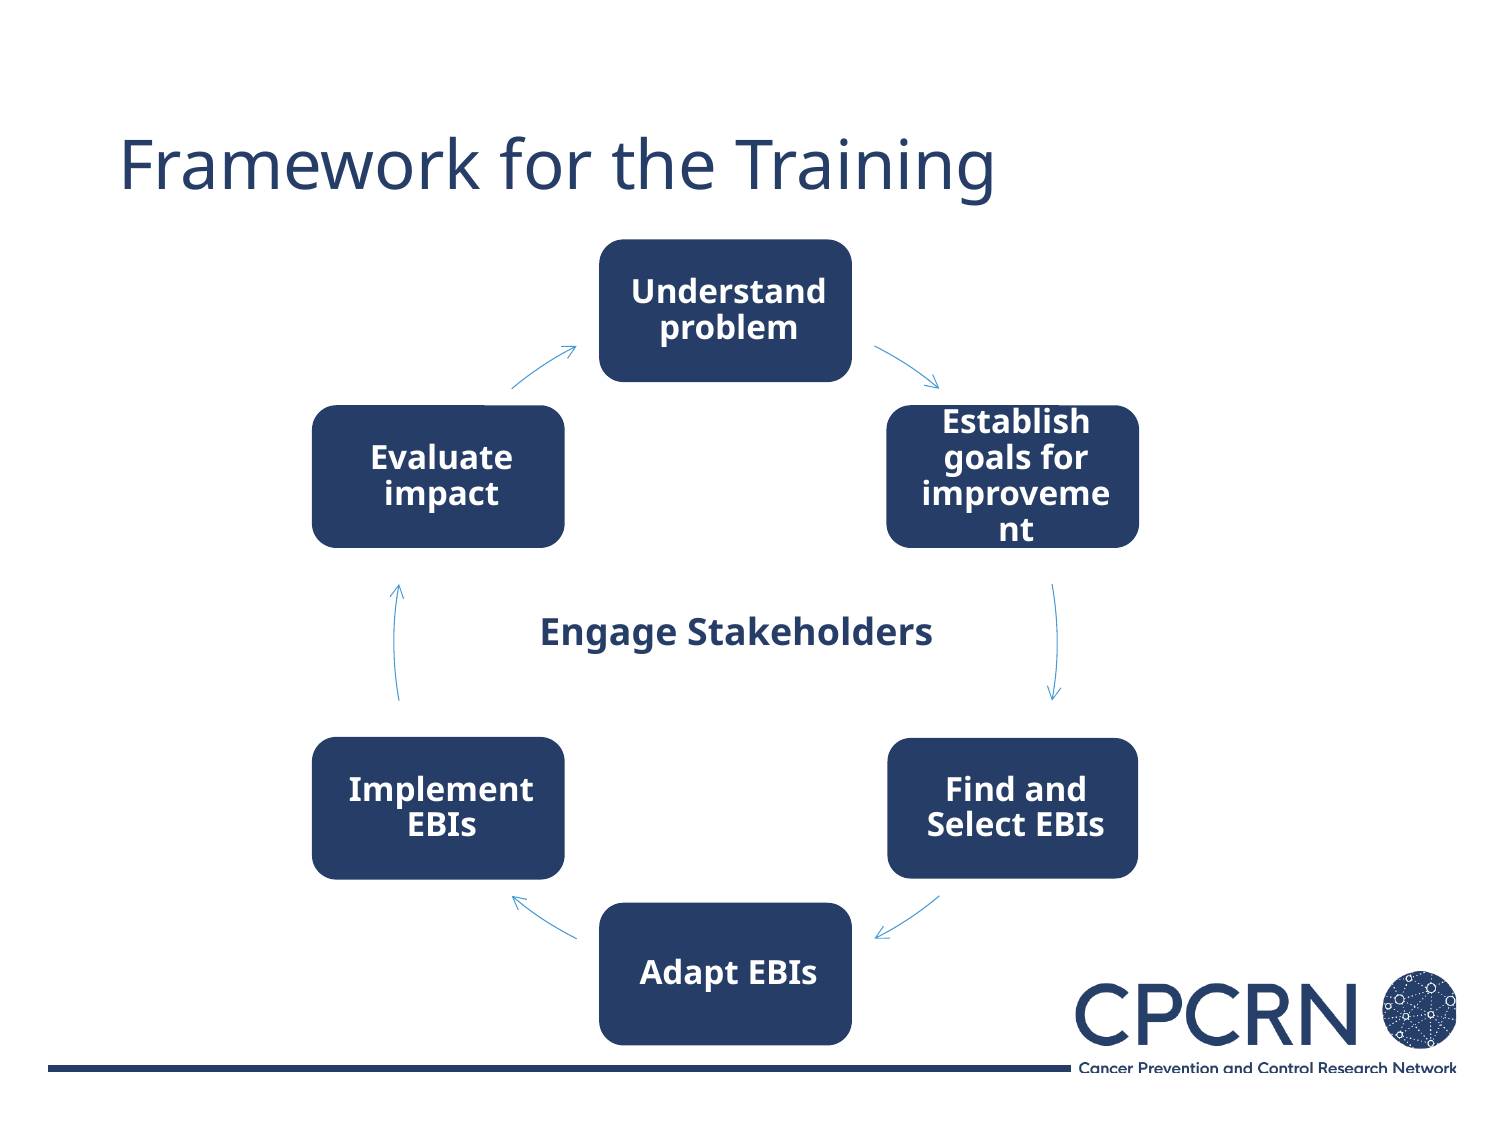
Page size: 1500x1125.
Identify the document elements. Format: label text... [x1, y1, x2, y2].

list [0, 240, 1500, 1045]
title Framework for the Training [103, 80, 1397, 240]
